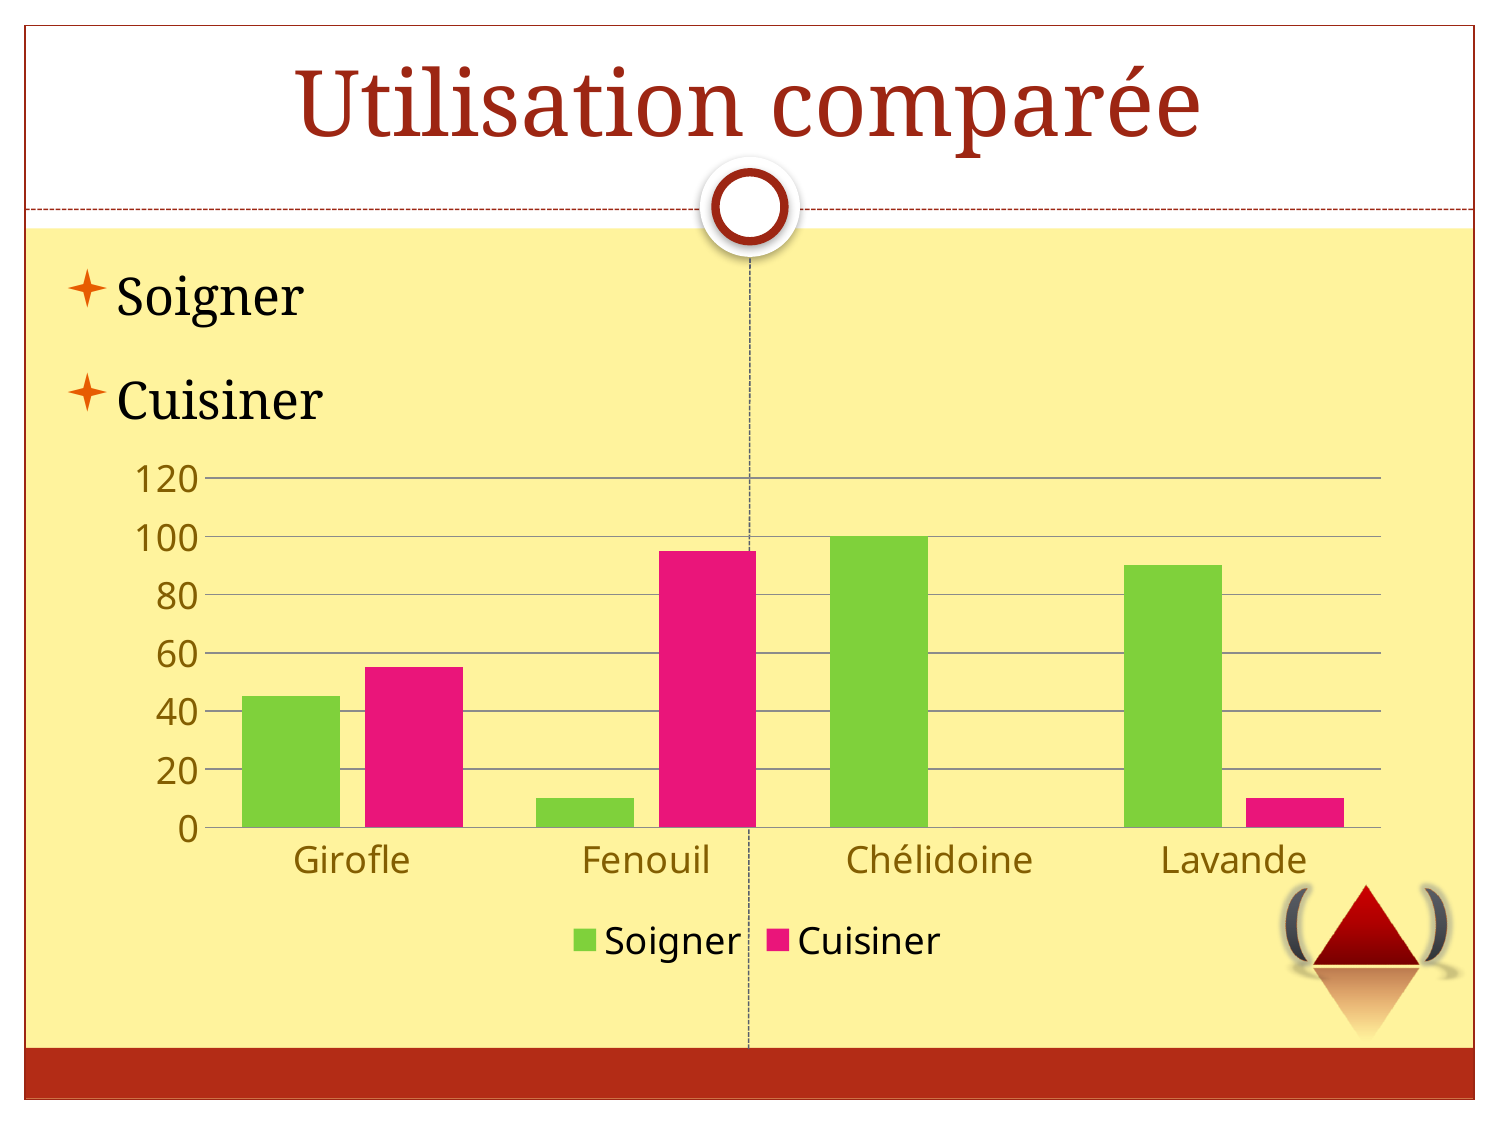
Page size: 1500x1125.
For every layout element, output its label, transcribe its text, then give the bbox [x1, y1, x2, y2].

list Soigner Cuisiner [49, 224, 712, 993]
picture [1273, 876, 1474, 1048]
chart [107, 441, 1408, 974]
title Utilisation comparée [49, 37, 1450, 162]
